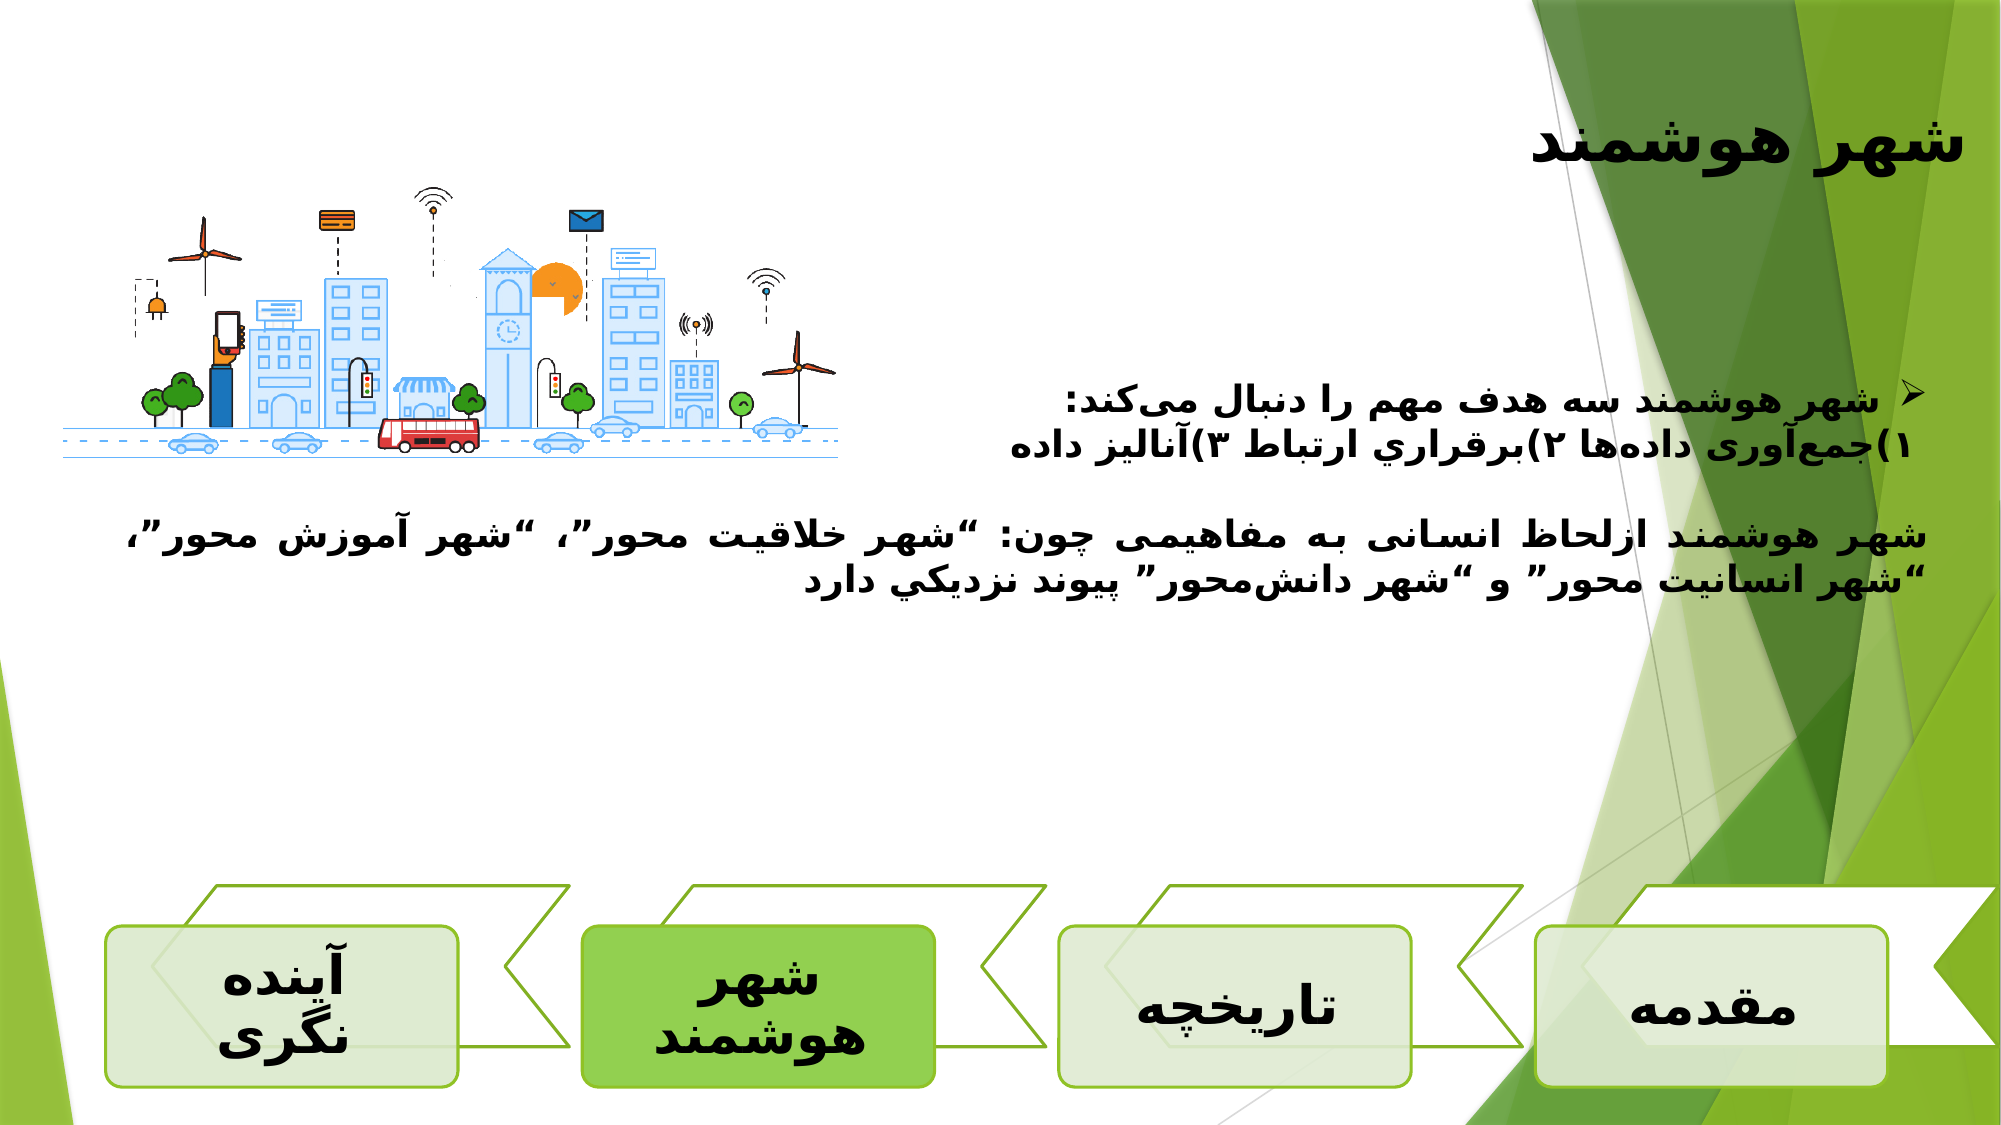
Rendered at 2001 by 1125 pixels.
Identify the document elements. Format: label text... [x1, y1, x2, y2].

text_box شهر هوشمند [1514, 86, 1984, 182]
picture [63, 144, 839, 490]
text_box شهر هوشمند سه هدف مهم را دنبال می‌کند: ۱)جمع‌آوری داده‌ها ۲)برقراري ارتباط ۳)آناليز داده شهر هوشمند ازلحاظ انسانی به مفاهیمی چون: “شهر خلاقیت محور”، “شهر آموزش محور”، “شهر انسانیت محور” و “شهر دانش‌محور” پيوند نزديكي دارد [104, 367, 1943, 608]
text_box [104, 827, 2000, 1125]
